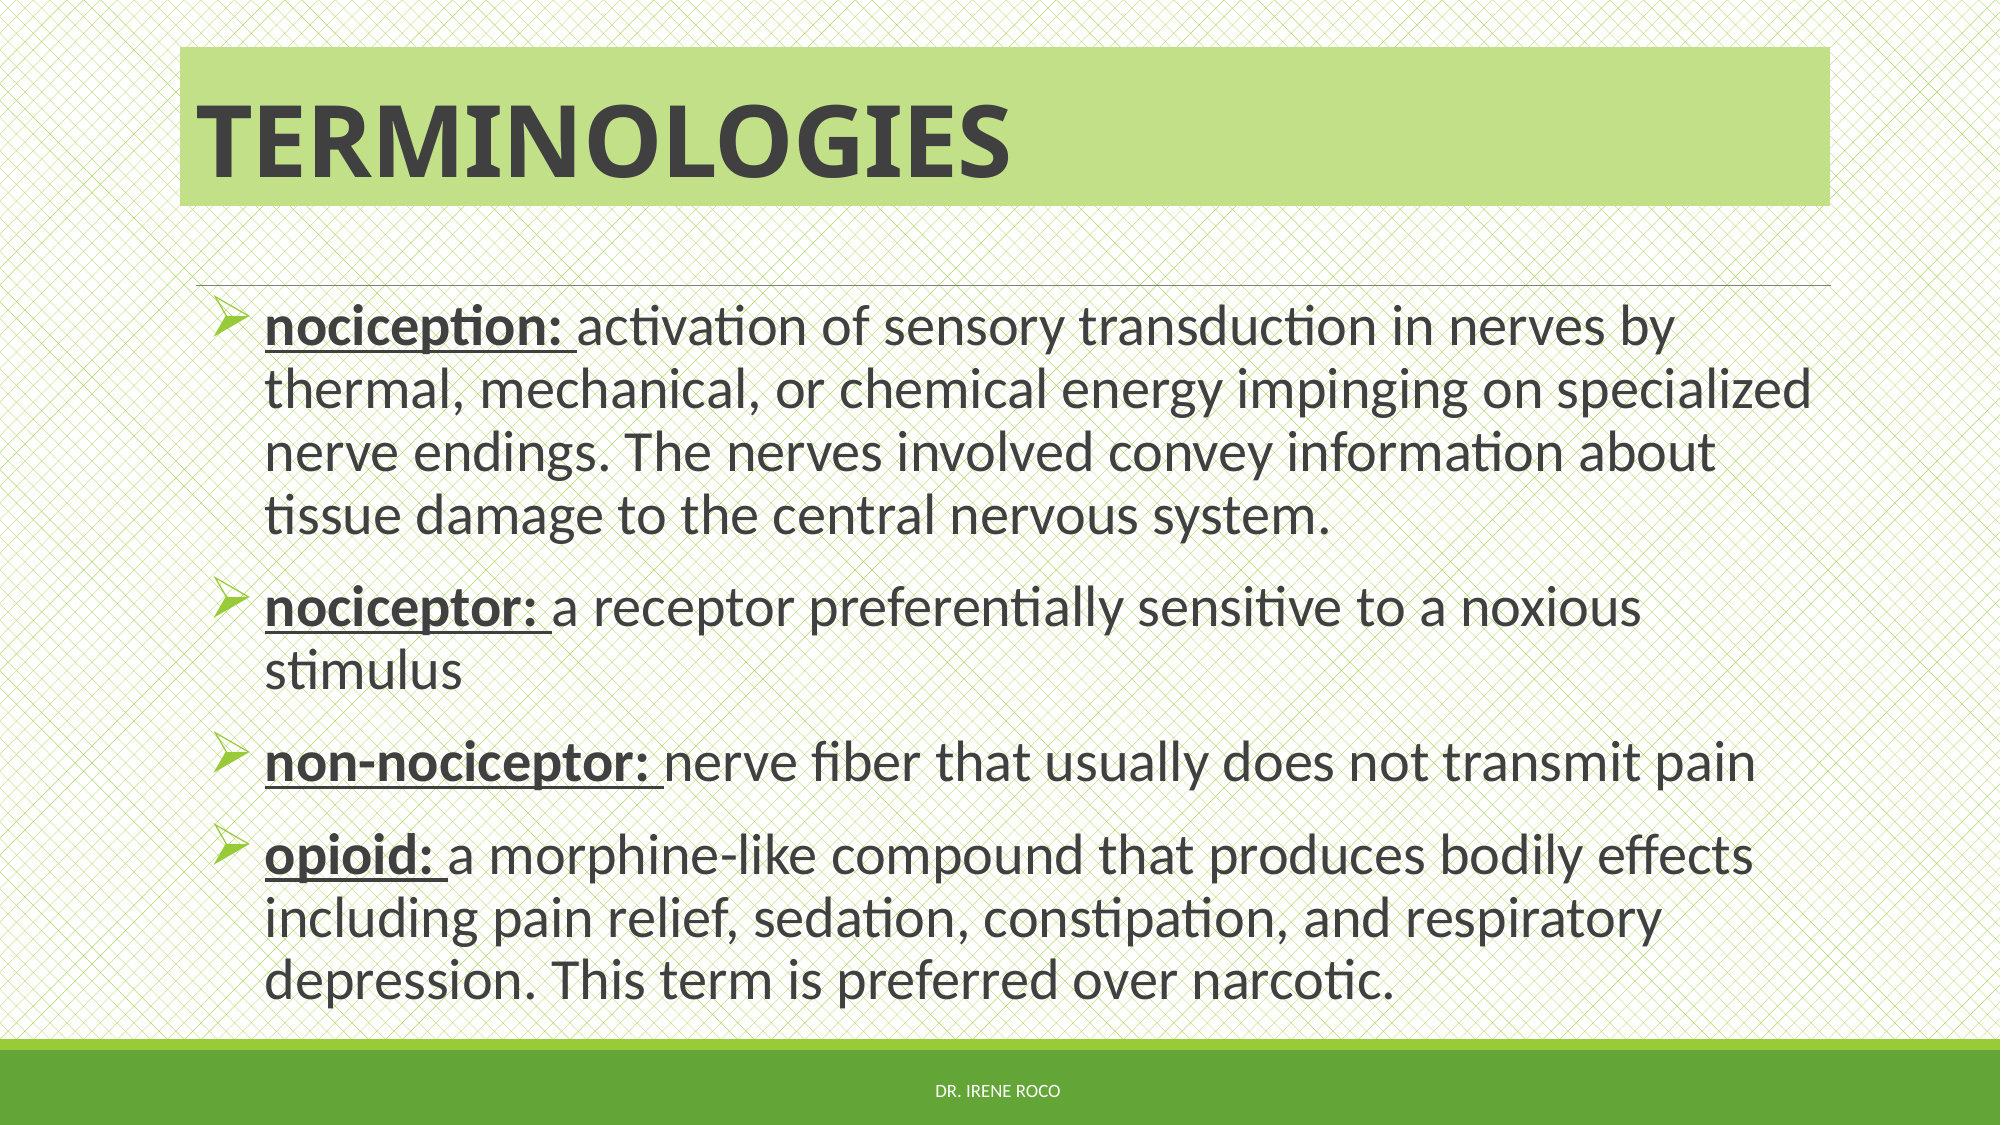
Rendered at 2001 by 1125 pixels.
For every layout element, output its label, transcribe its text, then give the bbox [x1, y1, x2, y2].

title TERMINOLOGIES [180, 47, 1830, 206]
list nociception: activation of sensory transduction in nerves by thermal, mechanical, or chemical energy impinging on specialized nerve endings. The nerves involved convey information about tissue damage to the central nervous system. nociceptor: a receptor preferentially sensitive to a noxious stimulus non-nociceptor: nerve ﬁber that usually does not transmit pain opioid: a morphine-like compound that produces bodily effects including pain relief, sedation, constipation, and respiratory depression. This term is preferred over narcotic. [180, 288, 1830, 1031]
footer Dr. Irene Roco [604, 1059, 1396, 1120]
